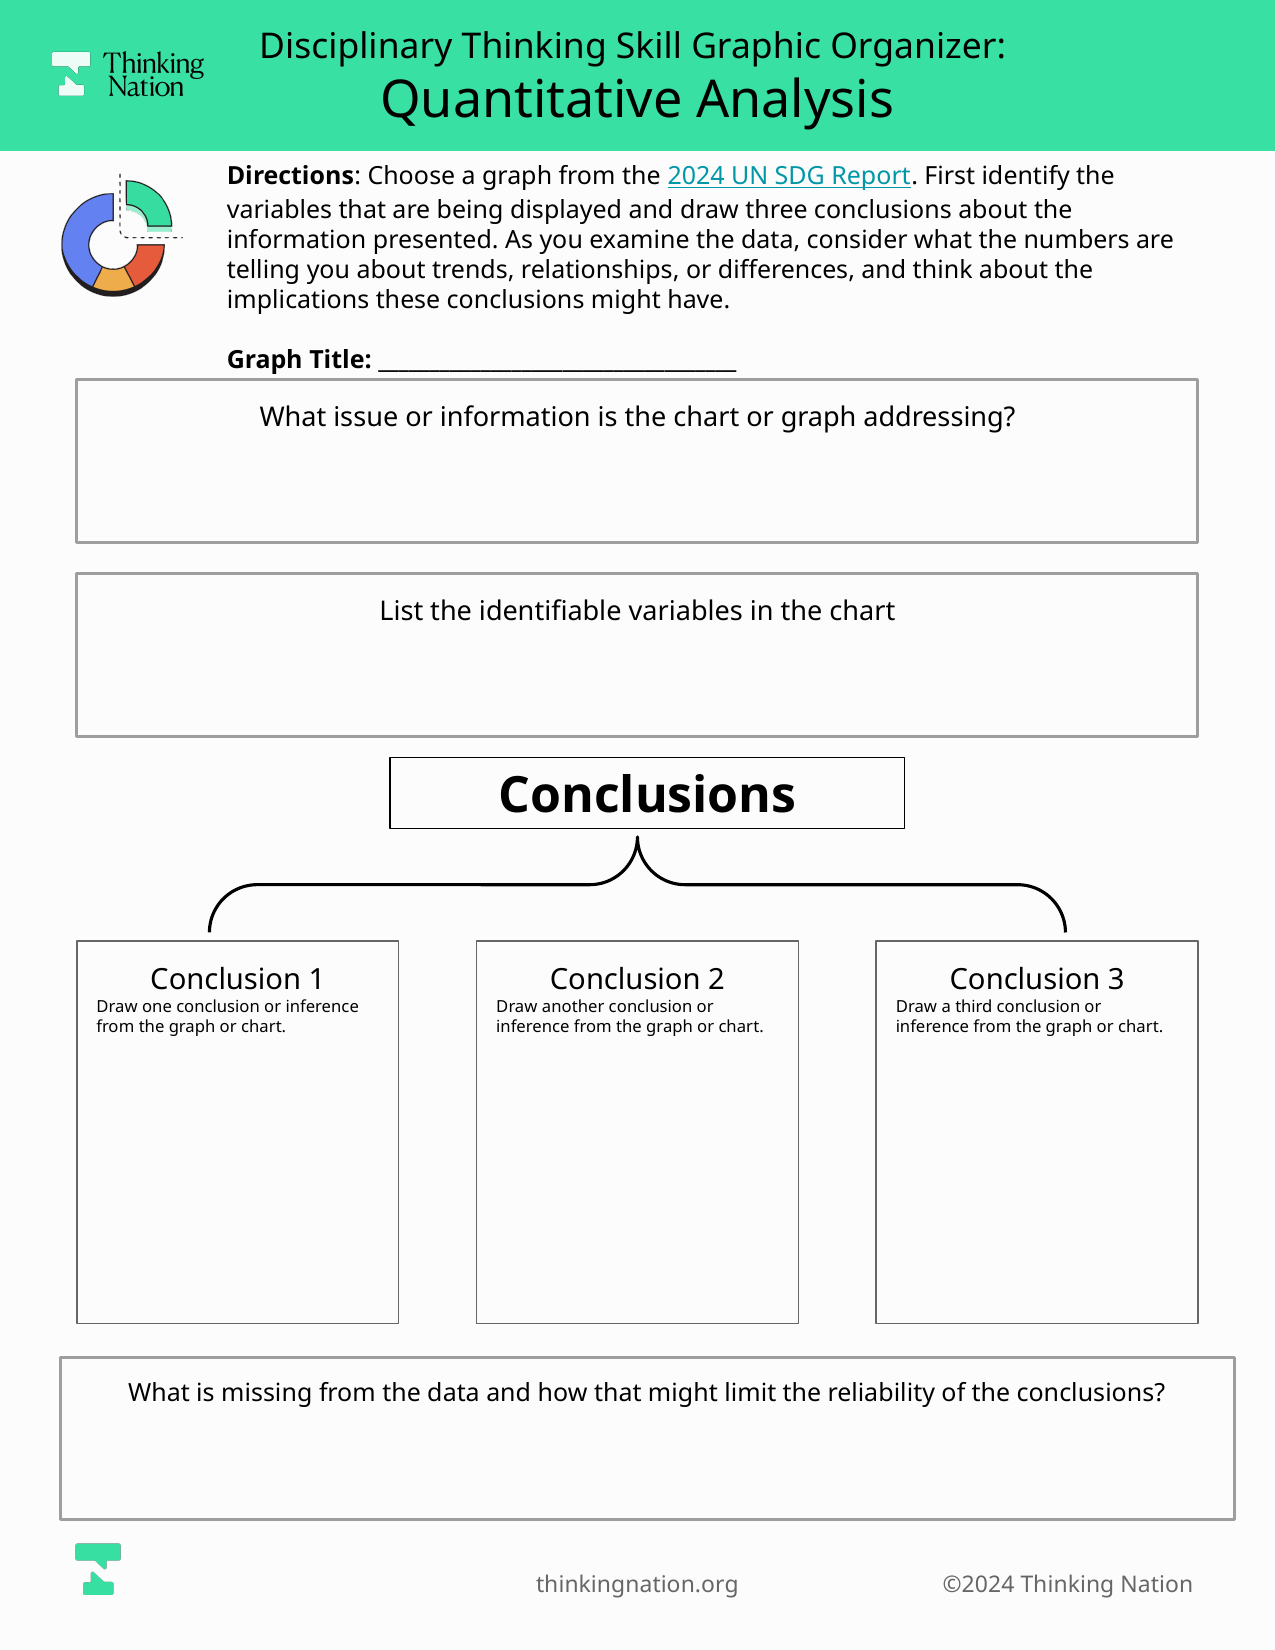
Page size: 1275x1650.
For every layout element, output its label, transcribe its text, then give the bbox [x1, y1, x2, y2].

picture [35, 37, 210, 110]
text_box Conclusion 1 Draw one conclusion or inference from the graph or chart. [76, 940, 399, 1324]
text_box Directions: Choose a graph from the 2024 UN SDG Report. First identify the variables that are being displayed and draw three conclusions about the information presented. As you examine the data, consider what the numbers are telling you about trends, relationships, or differences, and think about the implications these conclusions might have. Graph Title: ___________________________________ [208, 141, 1218, 348]
text_box List the identifiable variables in the chart [76, 573, 1198, 737]
text_box What issue or information is the chart or graph addressing? [76, 379, 1198, 543]
picture [40, 153, 204, 317]
text_box Disciplinary Thinking Skill Graphic Organizer: Quantitative Analysis [0, 0, 1275, 151]
text_box thinkingnation.org [486, 1553, 789, 1605]
text_box Conclusions [390, 757, 905, 829]
text_box What is missing from the data and how that might limit the reliability of the conclusions? [60, 1357, 1235, 1520]
picture [62, 1533, 134, 1605]
text_box Conclusion 3 Draw a third conclusion or inference from the graph or chart. [876, 940, 1198, 1324]
text_box Conclusion 2 Draw another conclusion or inference from the graph or chart. [476, 940, 799, 1324]
text_box ©2024 Thinking Nation [907, 1553, 1210, 1605]
text_box [209, 836, 1066, 933]
